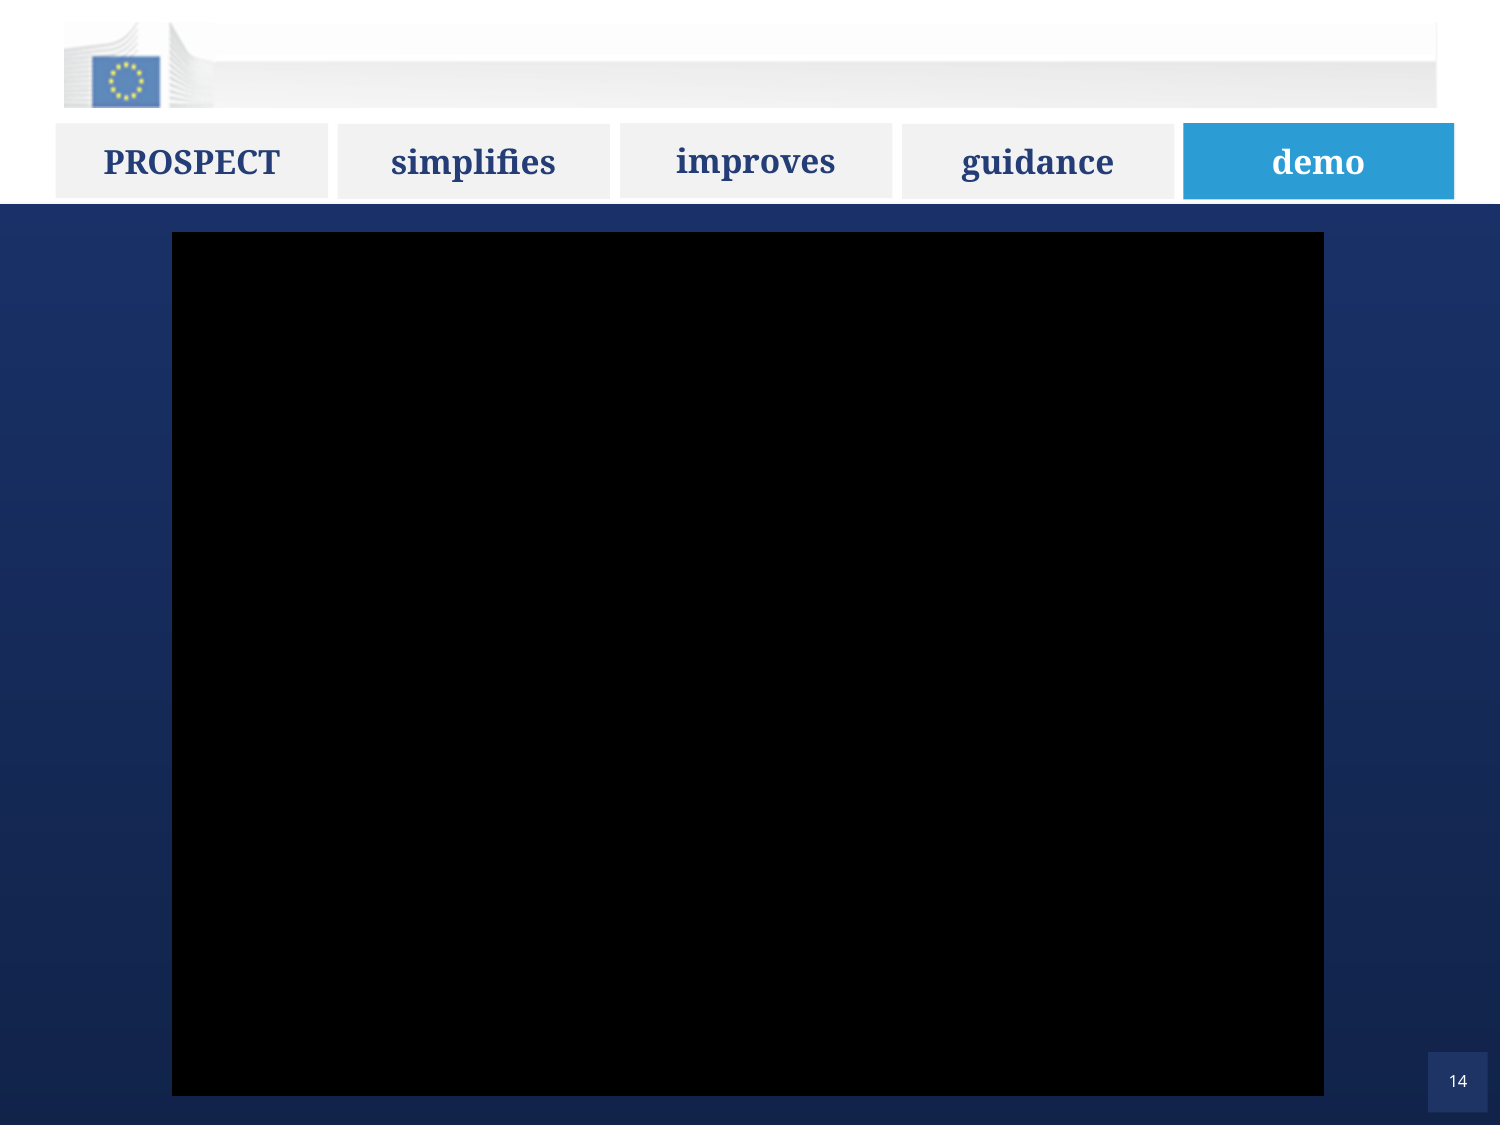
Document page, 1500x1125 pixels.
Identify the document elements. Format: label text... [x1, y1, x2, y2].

slide_number 14 [1428, 1052, 1488, 1113]
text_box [171, 231, 1325, 1097]
picture [64, 22, 1439, 108]
text_box demo [1181, 121, 1456, 201]
